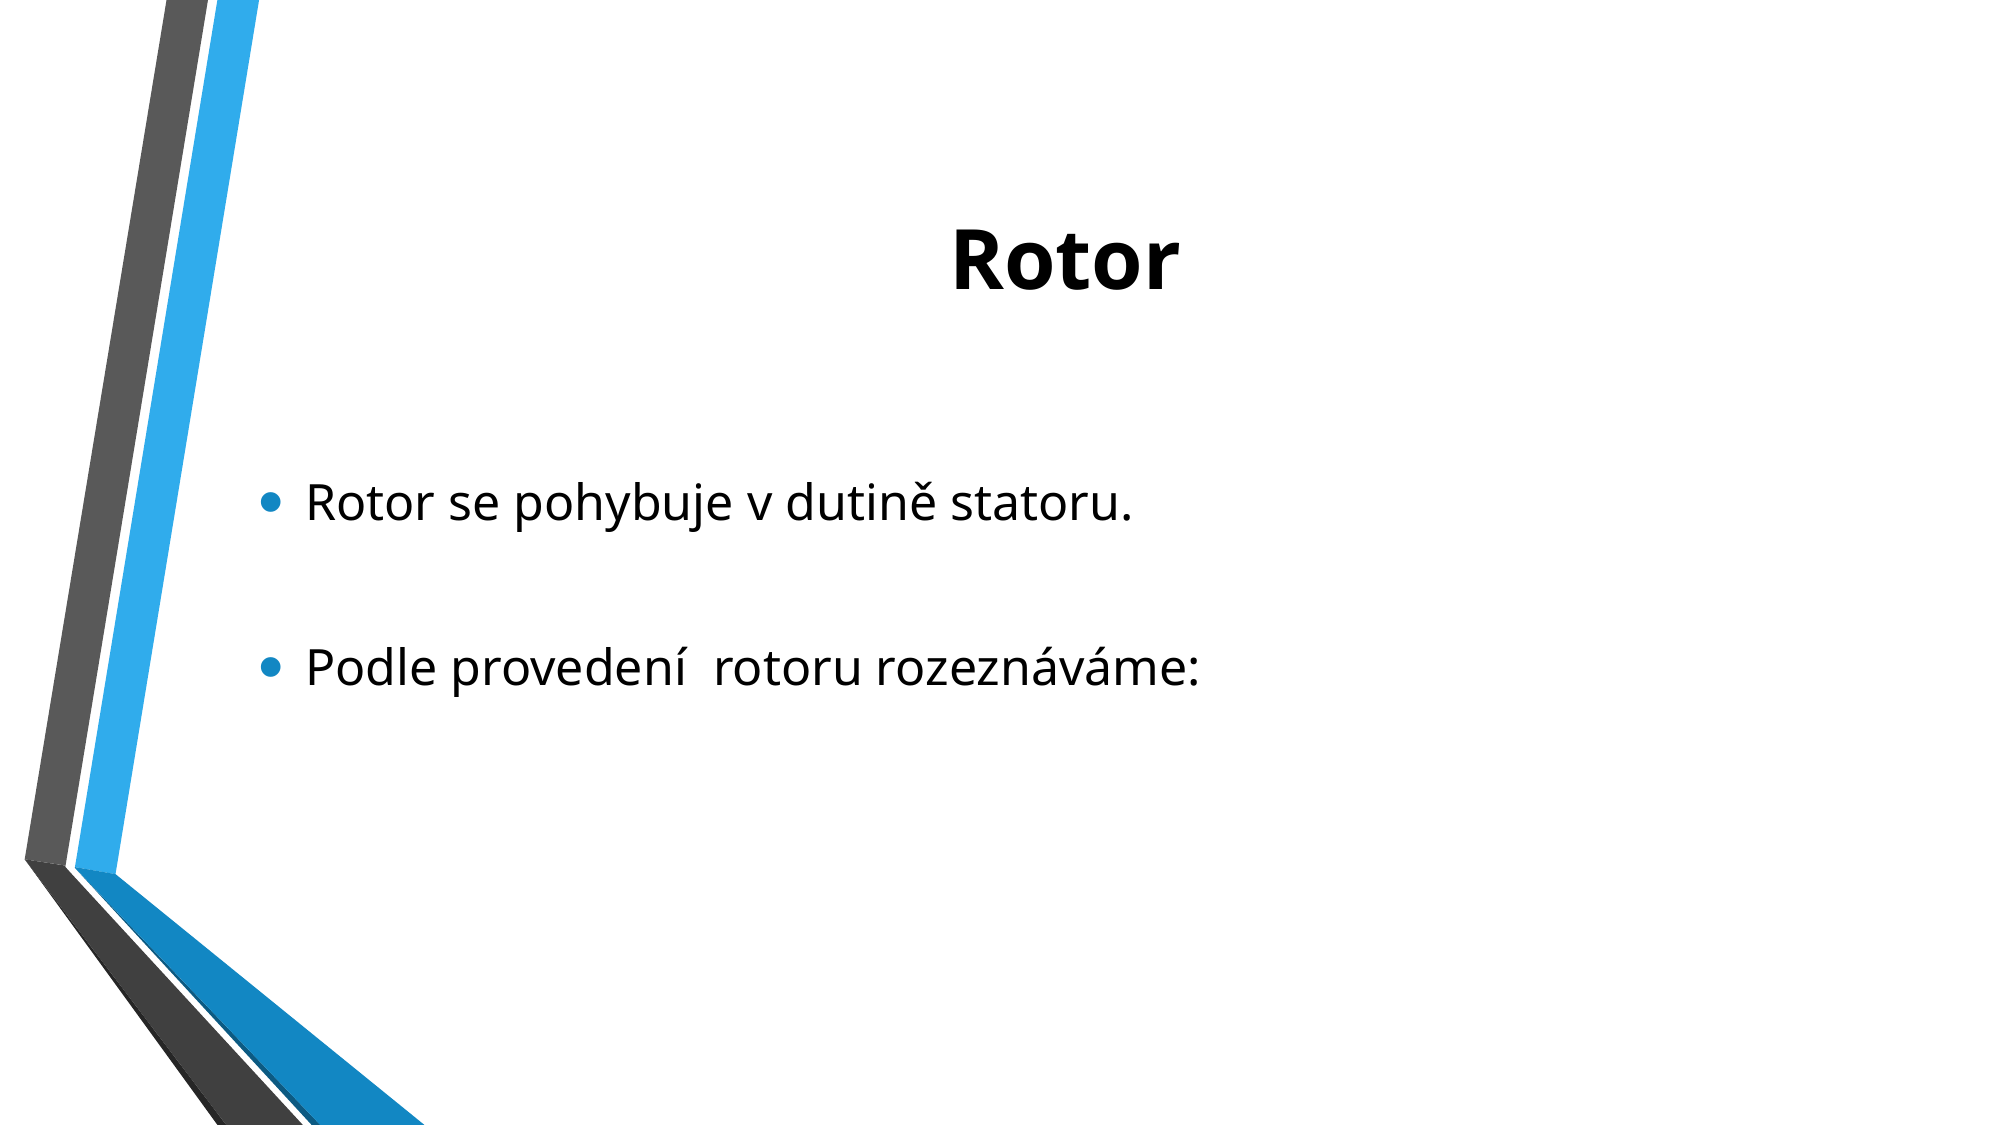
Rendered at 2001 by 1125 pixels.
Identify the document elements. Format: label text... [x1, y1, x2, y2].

list Rotor se pohybuje v dutině statoru. Podle provedení rotoru rozeznáváme: [243, 356, 1887, 811]
title Rotor [243, 112, 1887, 356]
